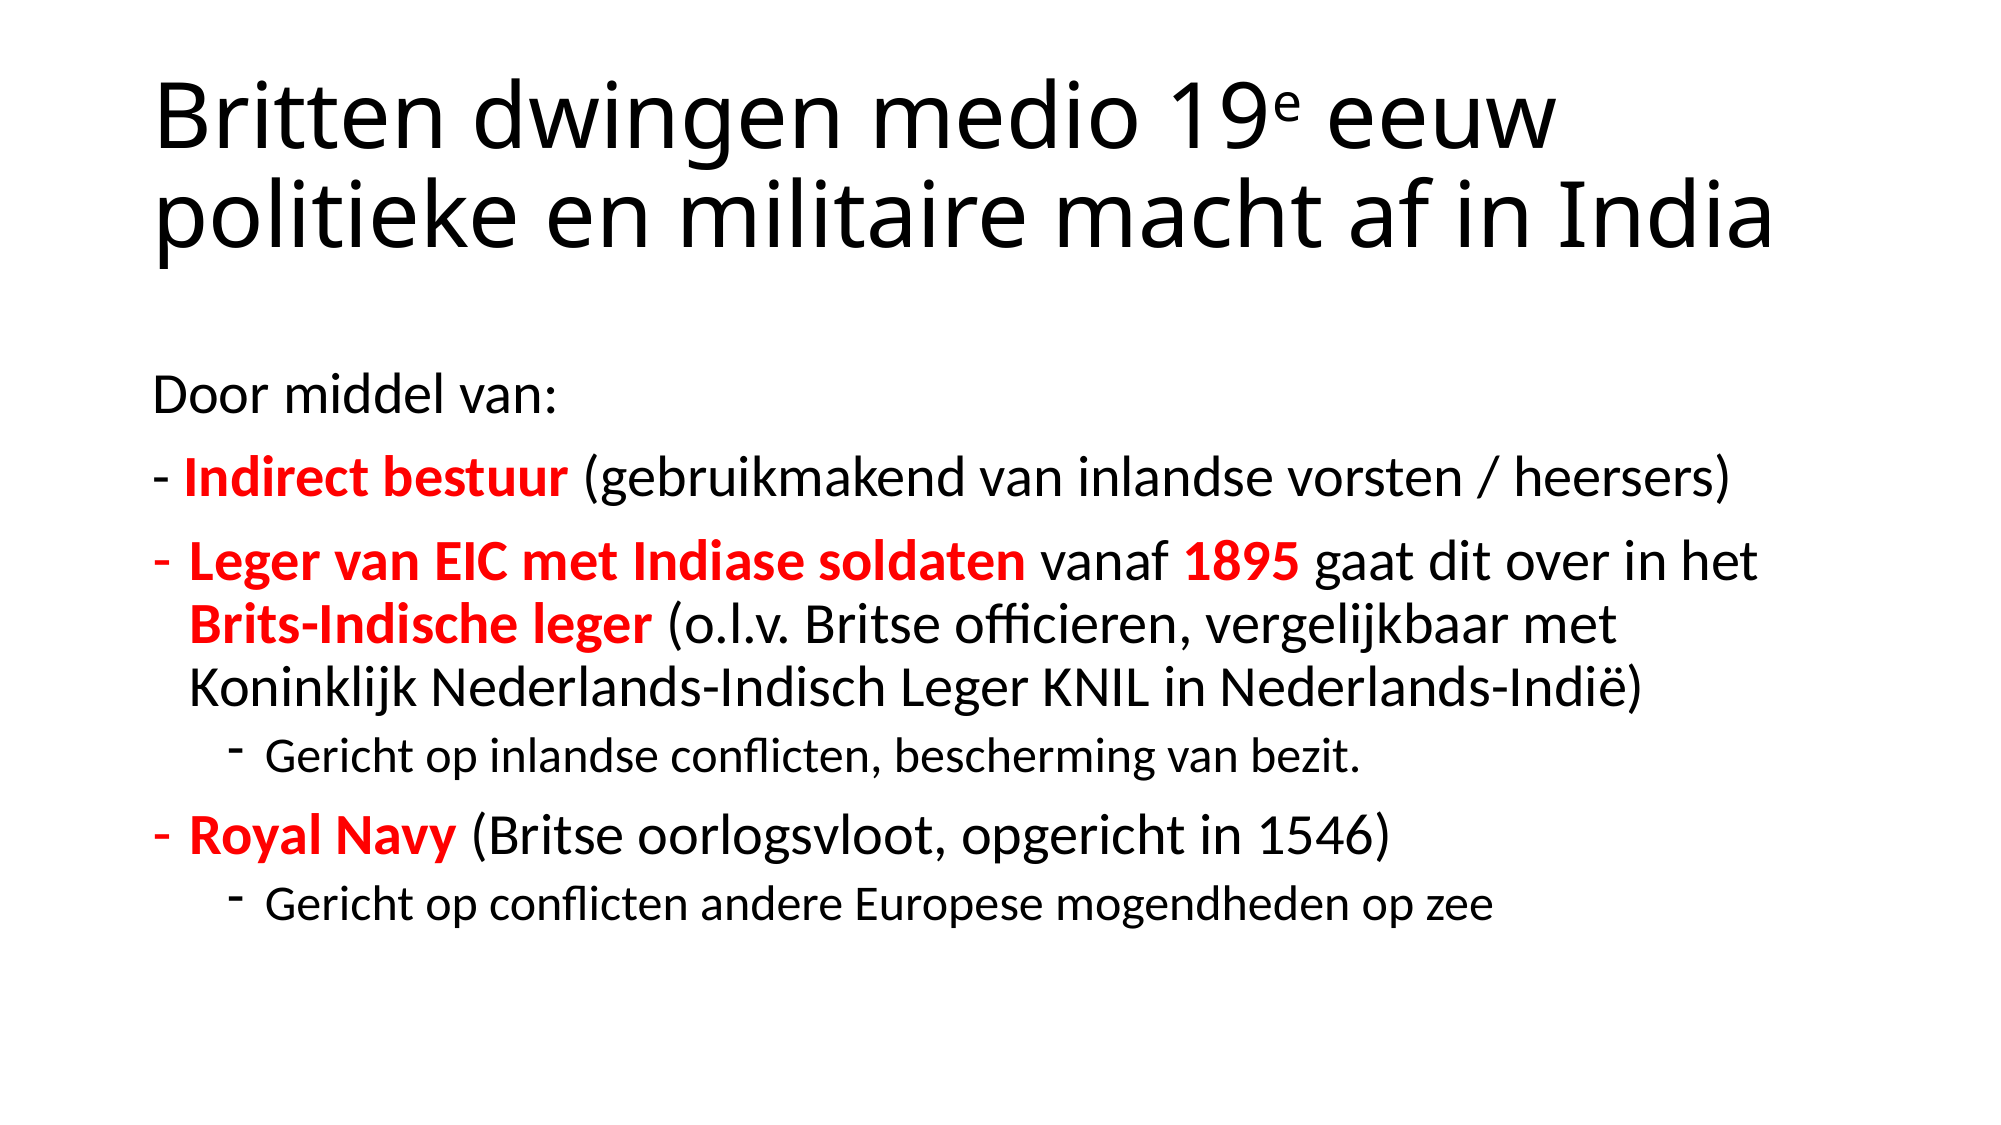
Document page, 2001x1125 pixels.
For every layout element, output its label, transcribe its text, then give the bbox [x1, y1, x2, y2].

list Door middel van: - Indirect bestuur (gebruikmakend van inlandse vorsten / heersers) Leger van EIC met Indiase soldaten vanaf 1895 gaat dit over in het Brits-Indische leger (o.l.v. Britse officieren, vergelijkbaar met Koninklijk Nederlands-Indisch Leger KNIL in Nederlands-Indië) Gericht op inlandse conflicten, bescherming van bezit. Royal Navy (Britse oorlogsvloot, opgericht in 1546) Gericht op conflicten andere Europese mogendheden op zee [137, 355, 1863, 1069]
title Britten dwingen medio 19e eeuw politieke en militaire macht af in India [137, 59, 1863, 278]
